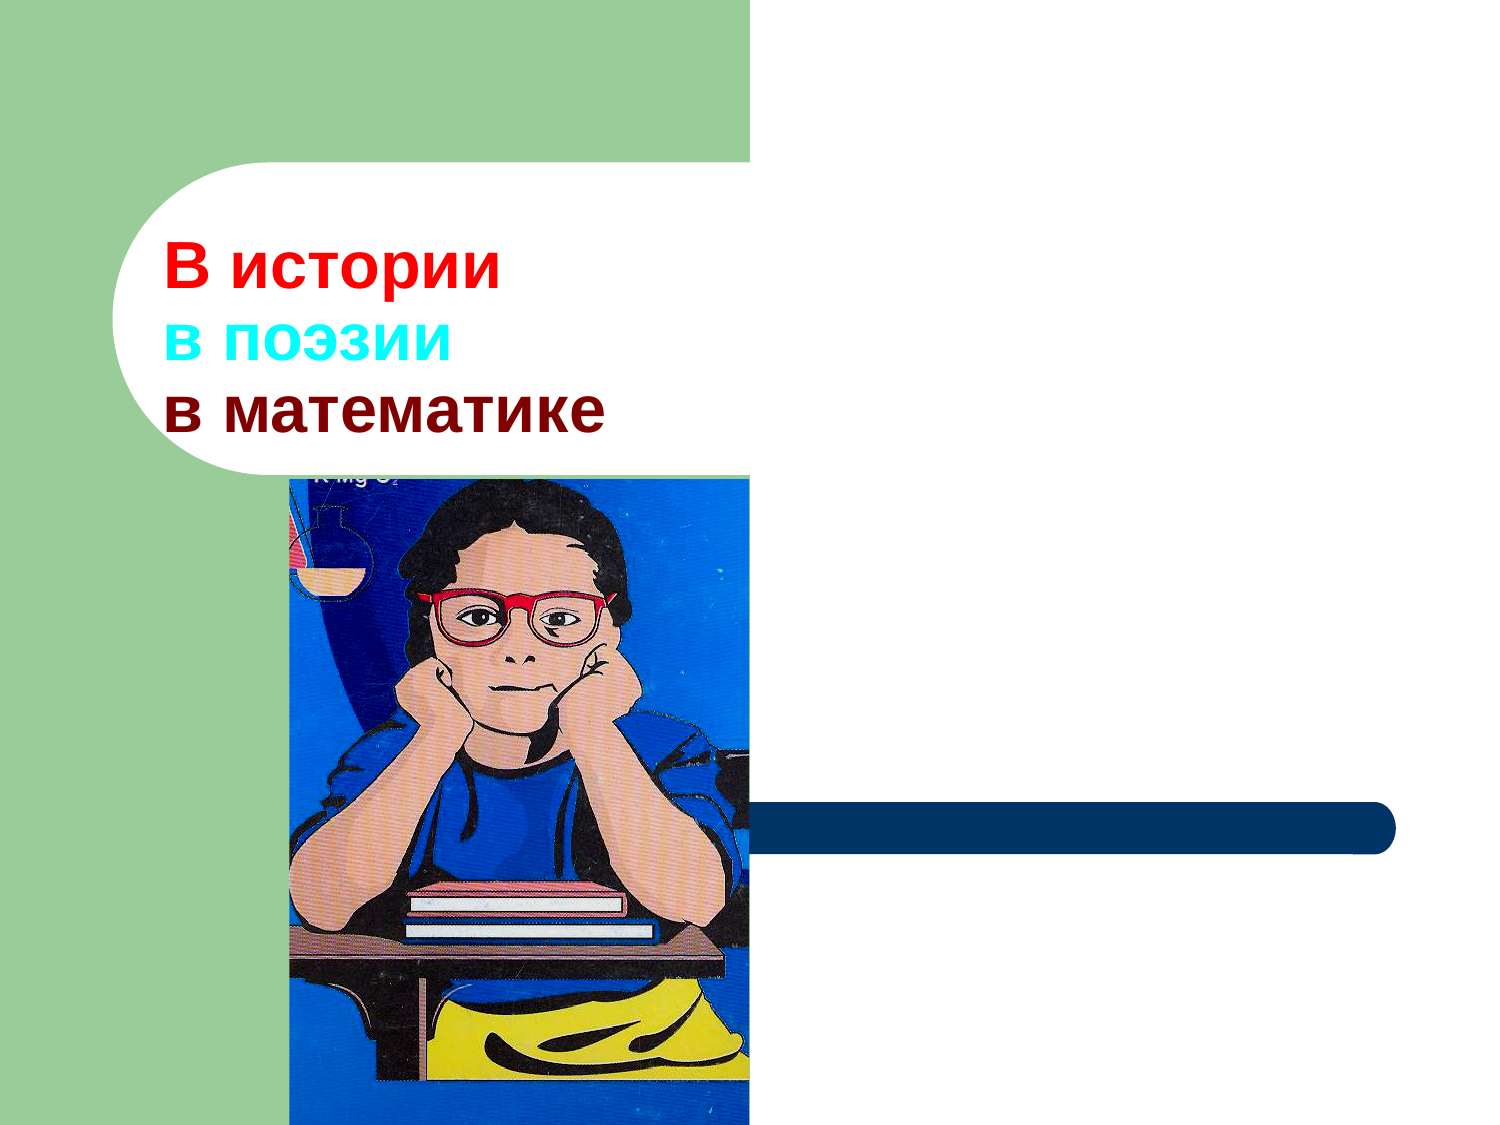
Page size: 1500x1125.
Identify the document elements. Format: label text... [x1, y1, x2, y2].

picture [288, 479, 750, 1125]
title «В истории черпаем мы мудрость, в поэзии – остроумие, в математике – проницательность» Ф.Бэкон [0, 231, 1471, 591]
